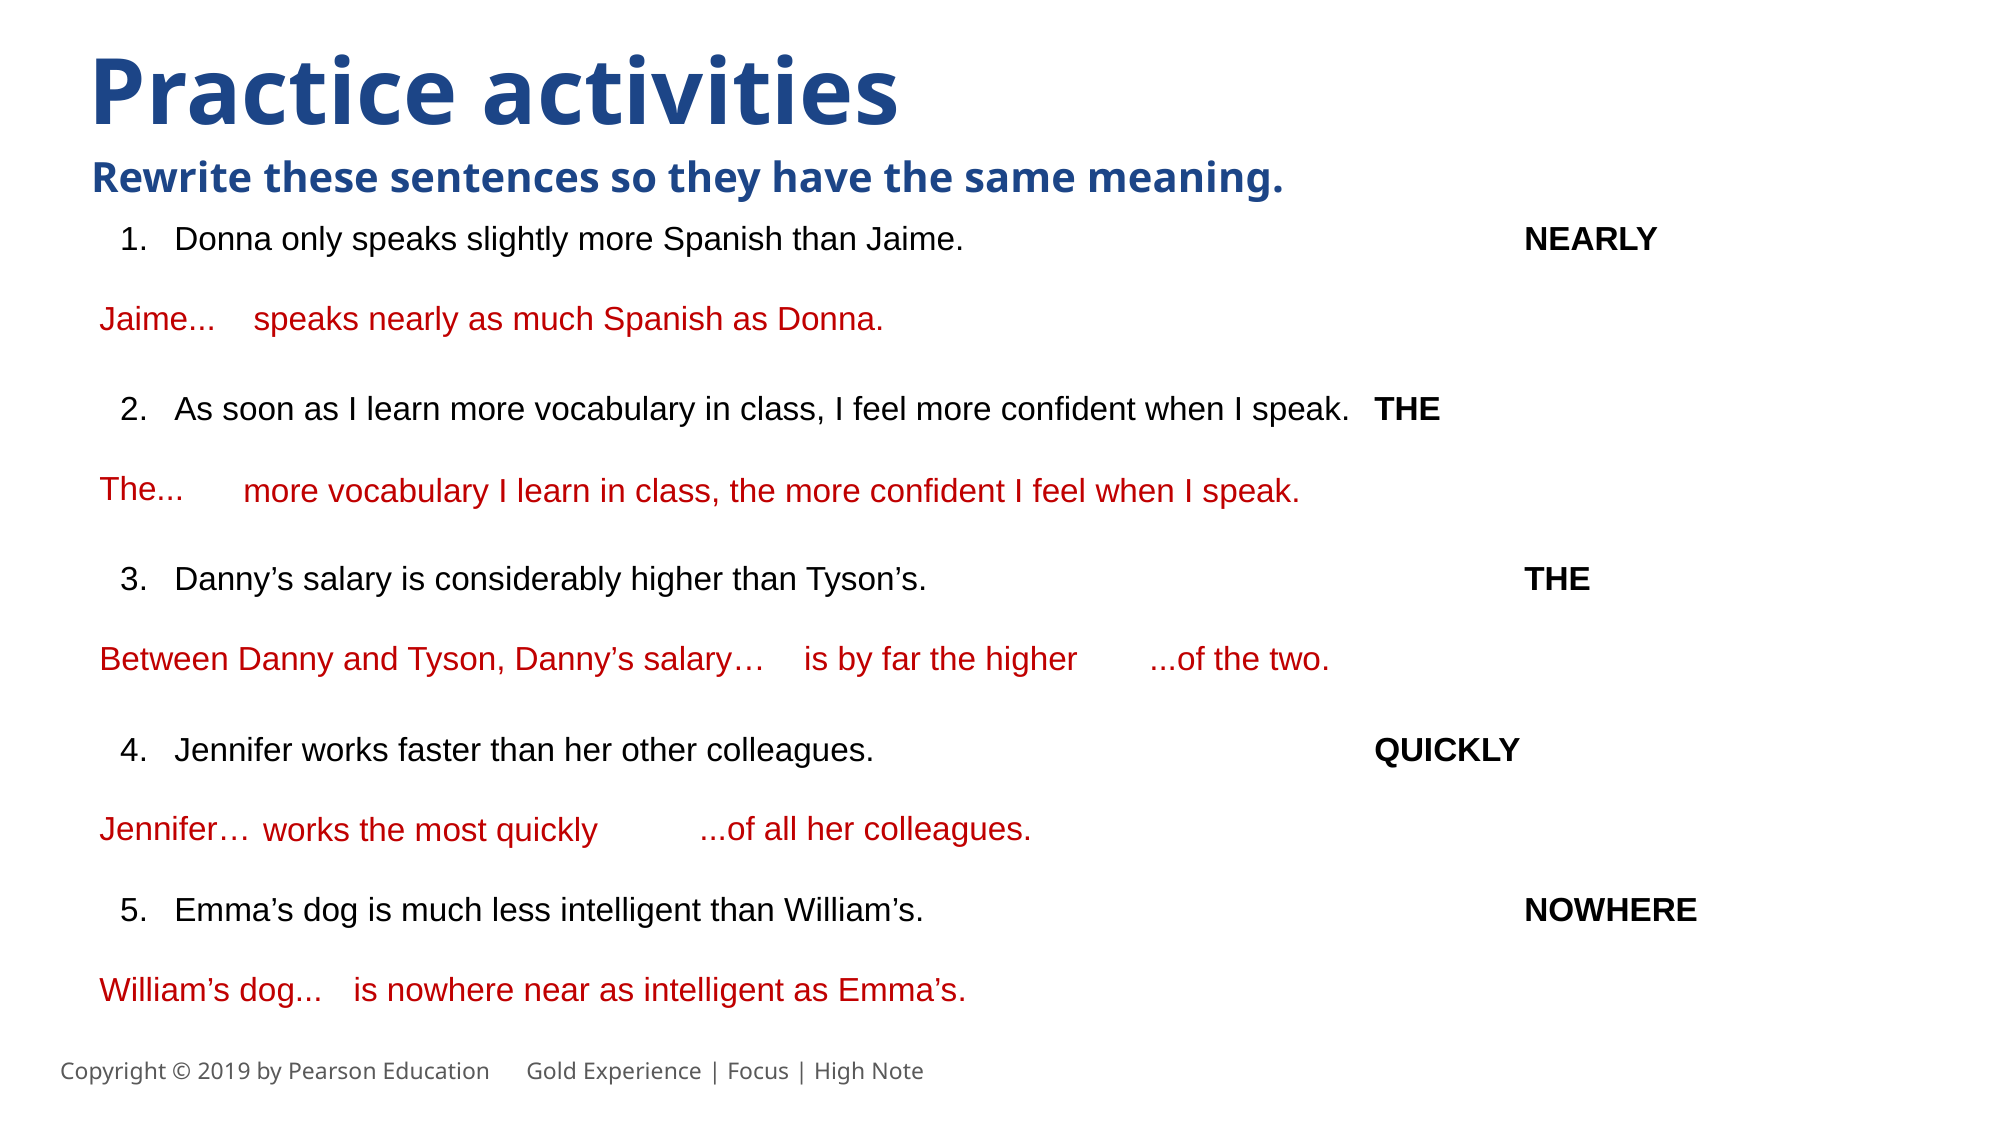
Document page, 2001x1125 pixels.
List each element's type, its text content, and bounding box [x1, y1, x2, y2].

text_box Practice activities [73, 37, 1181, 169]
text_box Danny’s salary is considerably higher than Tyson’s. THE Between Danny and Tyson, Danny’s salary… ...of the two. [84, 550, 1830, 681]
text_box Donna only speaks slightly more Spanish than Jaime. NEARLY Jaime... [84, 217, 1830, 341]
text_box Emma’s dog is much less intelligent than William’s. NOWHERE William’s dog... [84, 880, 1830, 1012]
text_box more vocabulary I learn in class, the more confident I feel when I speak. [228, 461, 1392, 513]
text_box Jennifer works faster than her other colleagues. QUICKLY Jennifer… ...of all her colleagues. [84, 720, 1830, 852]
text_box speaks nearly as much Spanish as Donna. [238, 289, 1402, 341]
text_box is nowhere near as intelligent as Emma’s. [338, 960, 1502, 1006]
text_box works the most quickly [248, 800, 1412, 852]
text_box As soon as I learn more vocabulary in class, I feel more confident when I speak. THE The... [84, 379, 1830, 511]
text_box Rewrite these sentences so they have the same meaning. [76, 148, 1960, 217]
text_box is by far the higher [789, 630, 1301, 681]
footer Copyright © 2019 by Pearson Education Gold Experience | Focus | High Note [45, 1040, 1084, 1101]
